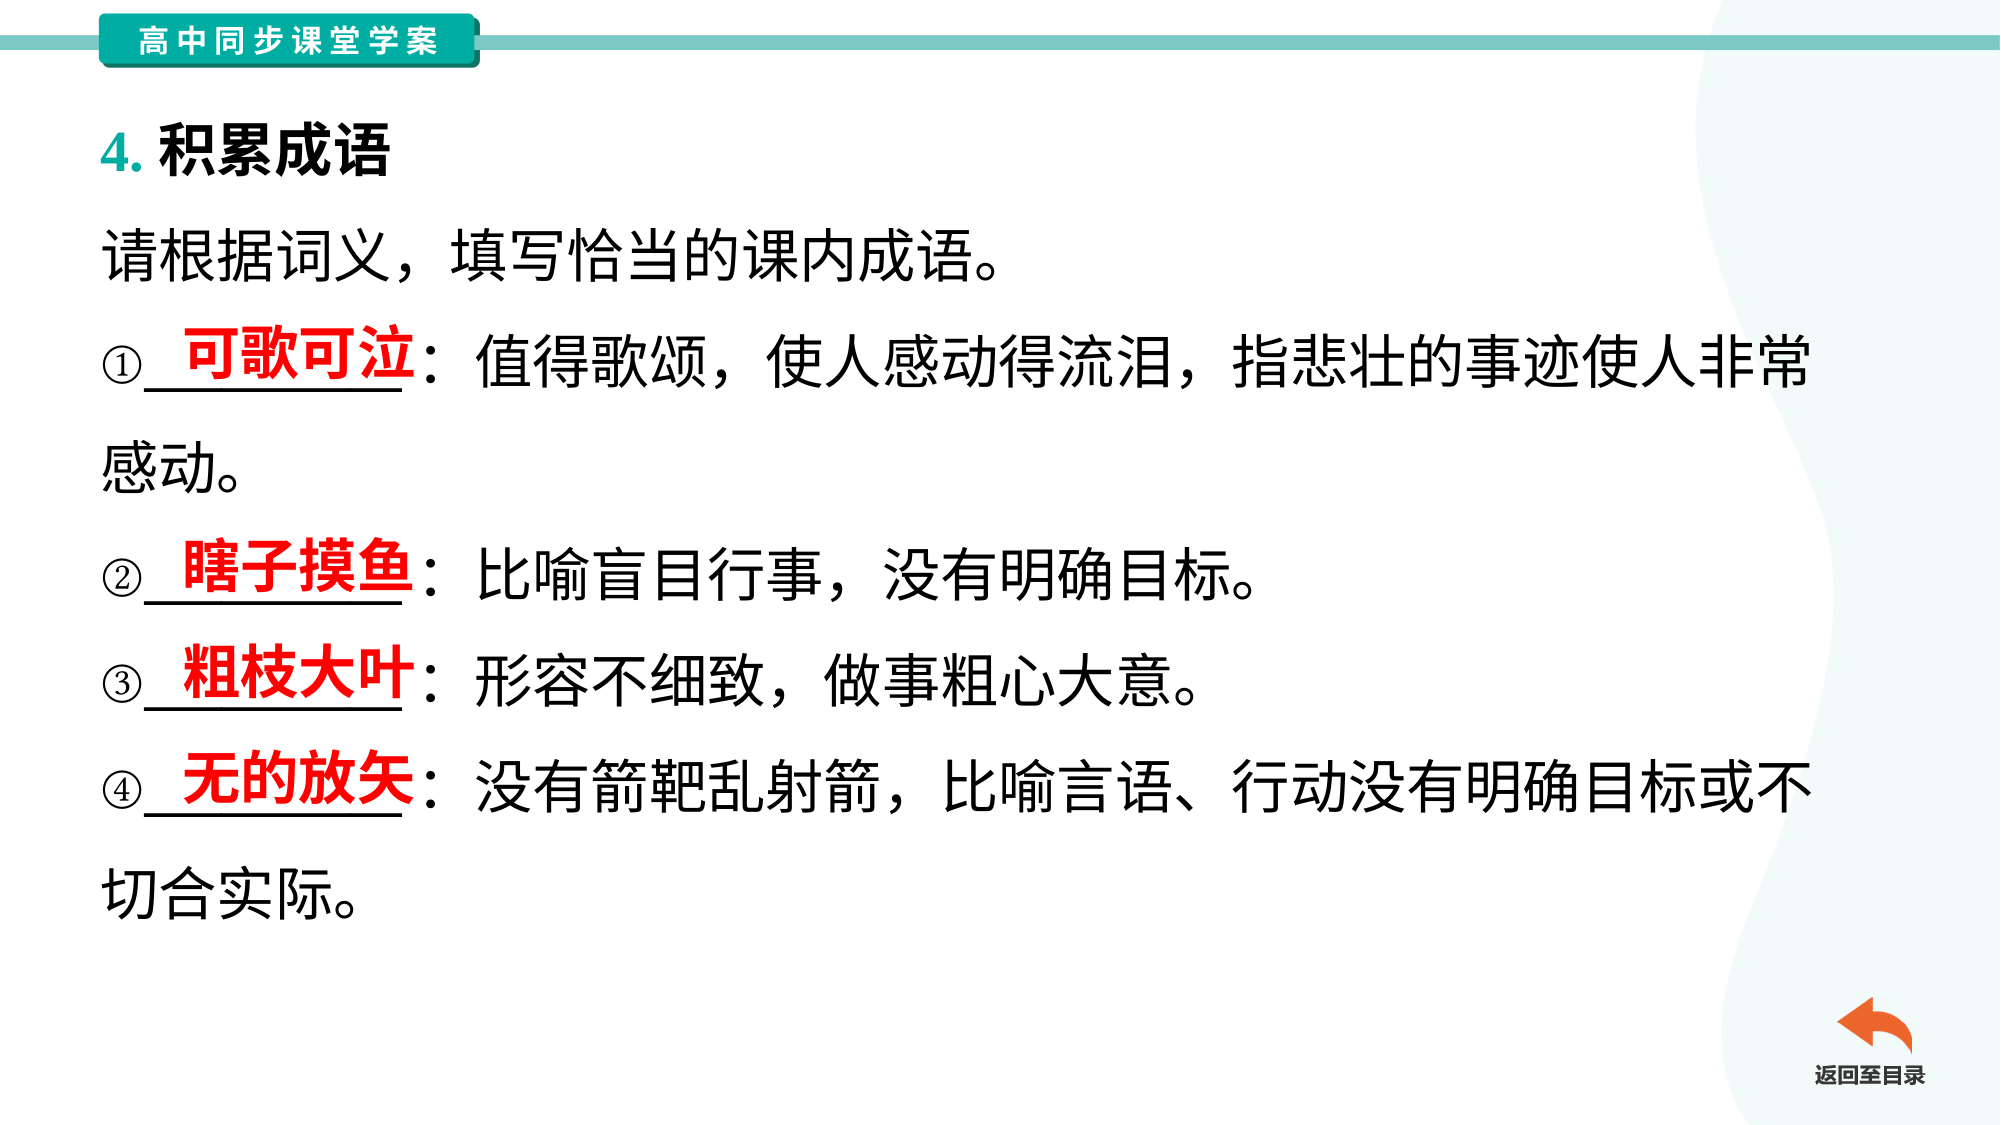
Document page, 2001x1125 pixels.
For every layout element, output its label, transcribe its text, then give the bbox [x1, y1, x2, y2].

text_box 瞎子摸鱼 [160, 496, 438, 599]
picture [0, 0, 2000, 1125]
text_box 4.积累成语 请根据词义，填写恰当的课内成语。 ①__________：值得歌颂，使人感动得流泪，指悲壮的事迹使人非常 感动。 ②__________：比喻盲目行事，没有明确目标。 ③__________：形容不细致，做事粗心大意。 ④__________：没有箭靶乱射箭，比喻言语、行动没有明确目标或不 切合实际。 [100, 76, 1899, 927]
text_box 可歌可泣 [160, 284, 438, 387]
text_box 粗枝大叶 [160, 603, 438, 706]
text_box 无的放矢 [160, 709, 438, 812]
